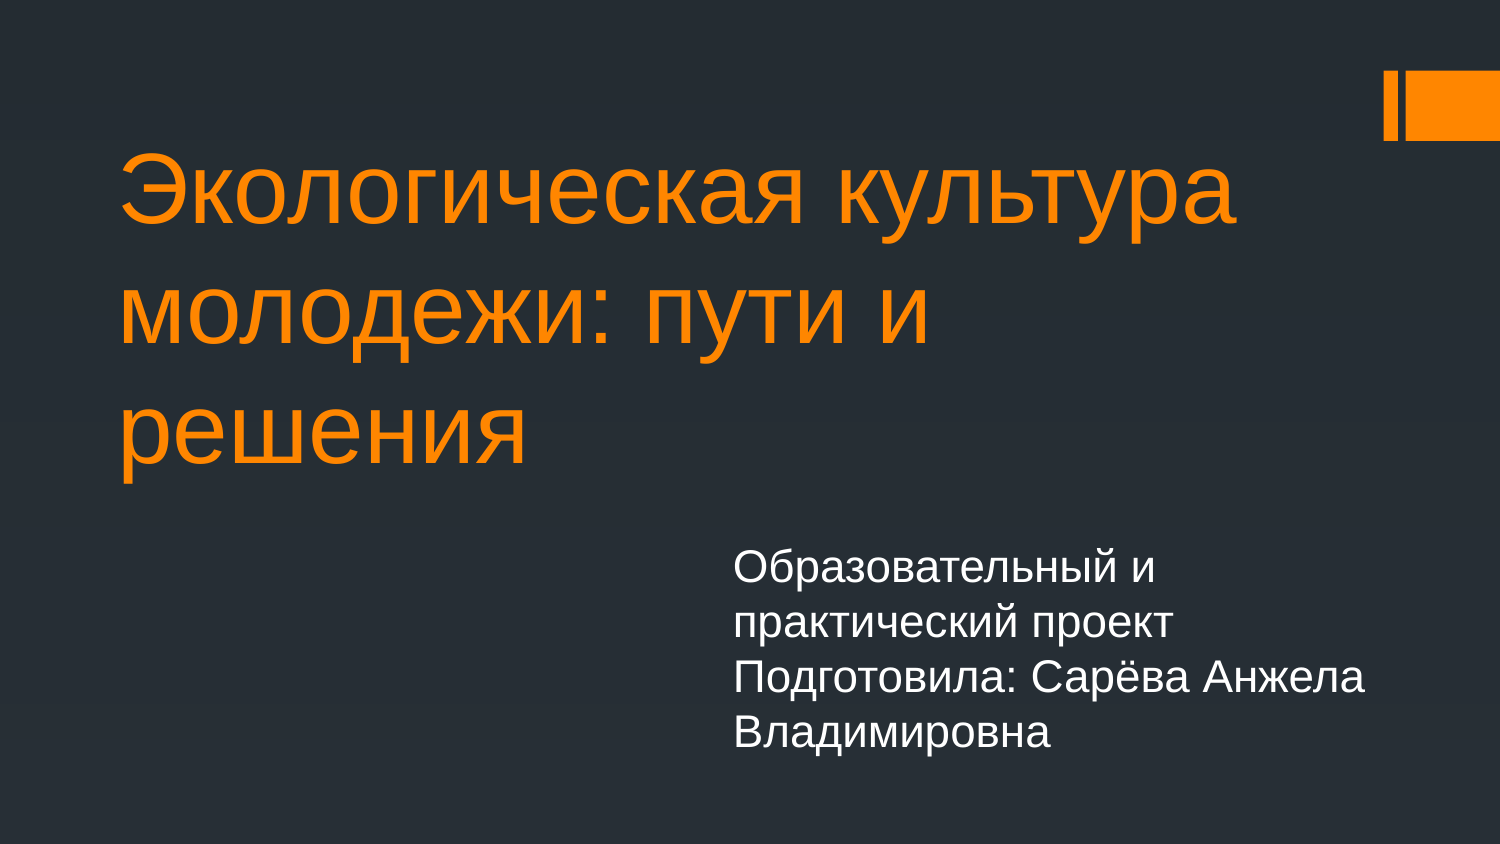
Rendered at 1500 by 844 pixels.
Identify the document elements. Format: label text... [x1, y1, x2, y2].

subtitle Образовательный и практический проект Подготовила: Сарёва Анжела Владимировна [717, 522, 1413, 740]
title Экологическая культура молодежи: пути и решения [102, 91, 1350, 499]
